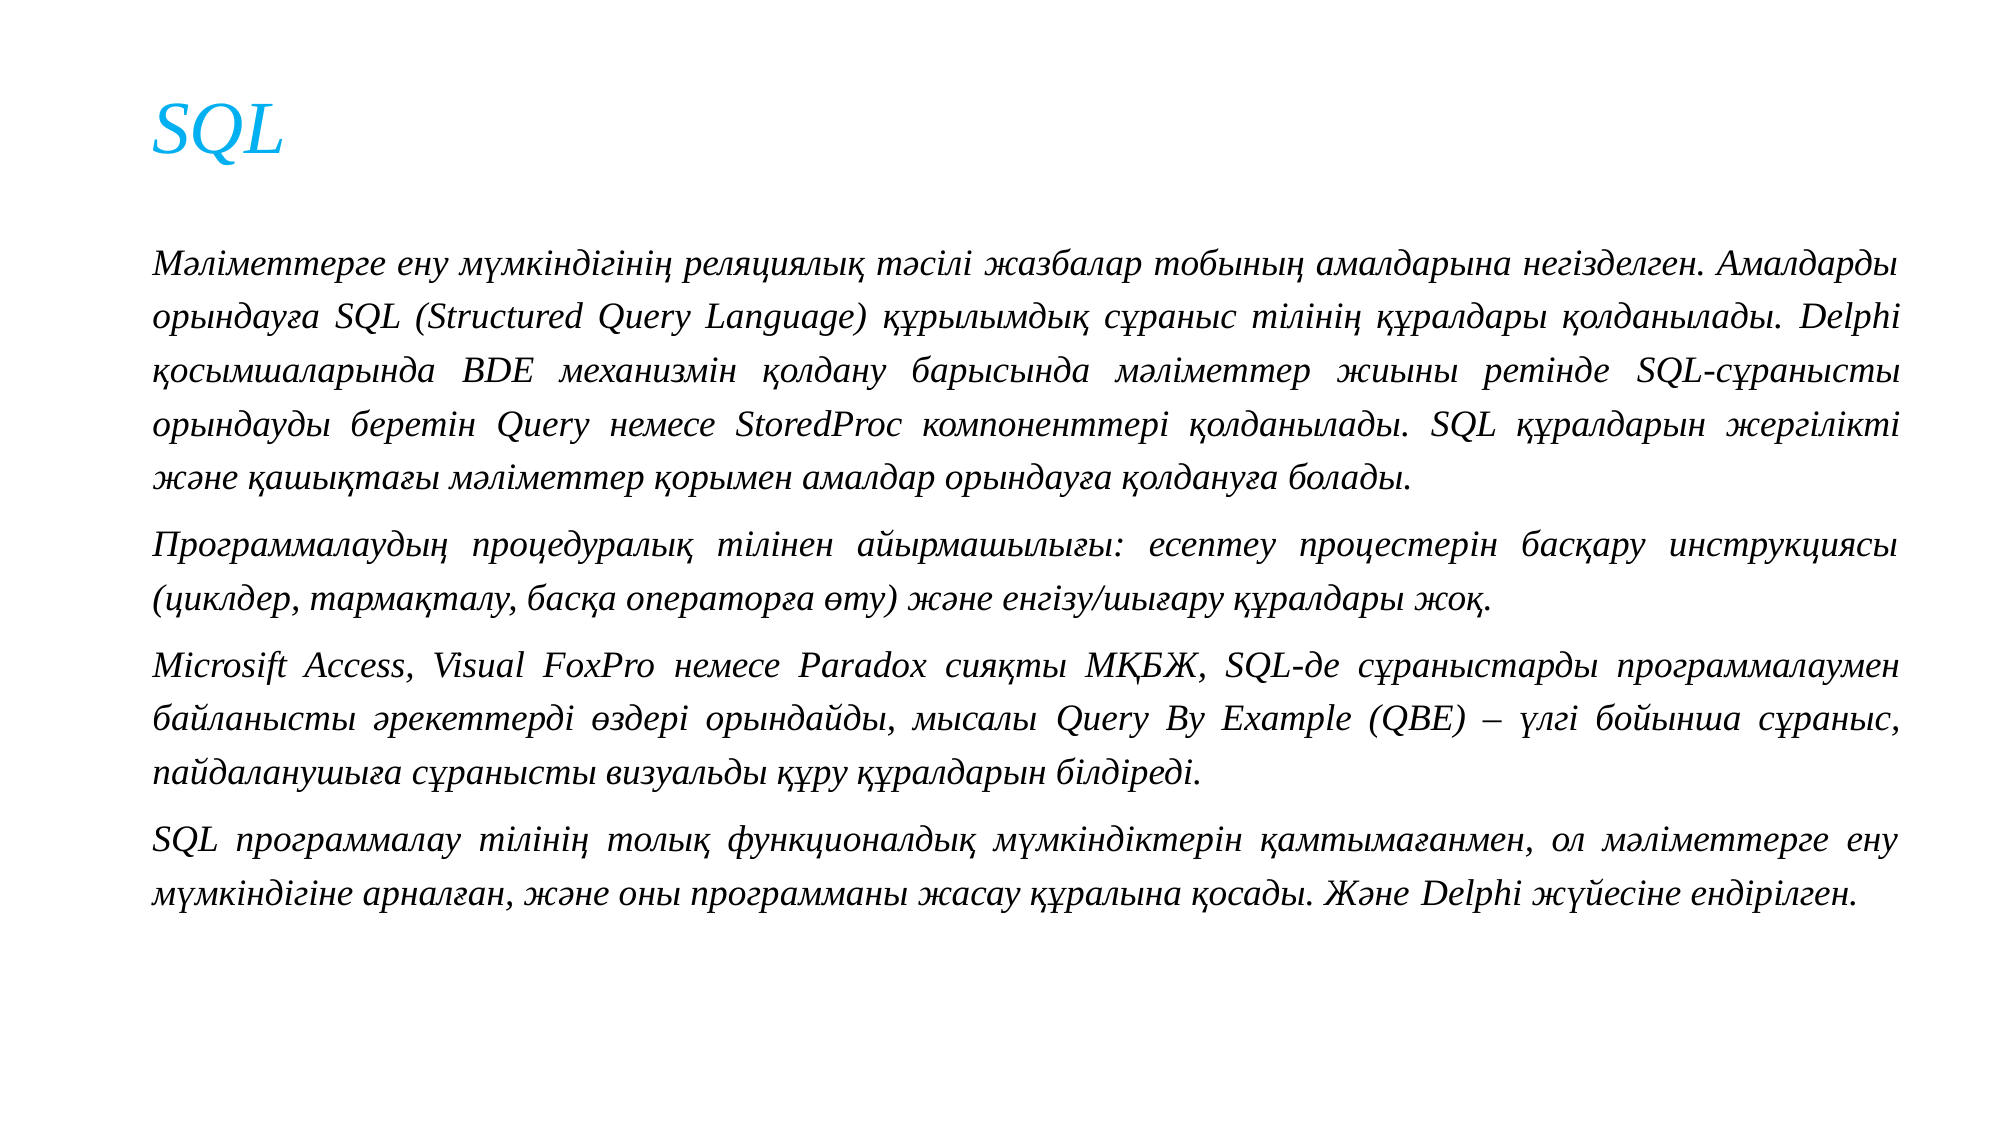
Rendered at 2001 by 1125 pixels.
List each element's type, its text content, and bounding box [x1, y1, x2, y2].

list Мәліметтерге ену мүмкіндігінің реляциялық тәсілі жазбалар тобының амалдарына негізделген. Амалдарды орындауға SQL (Structured Query Language) құрылымдық сұраныс тілінің құралдары қолданылады. Delphi қосымшаларында BDE механизмін қолдану барысында мәліметтер жиыны ретінде SQL-сұранысты орындауды беретін Query немесе StoredProc компоненттері қолданылады. SQL құралдарын жергілікті және қашықтағы мәліметтер қорымен амалдар орындауға қолдануға болады. Программалаудың процедуралық тілінен айырмашылығы: есептеу процестерін басқару инструкциясы (циклдер, тармақталу, басқа операторға өту) және енгізу/шығару құралдары жоқ. Microsift Access, Visual FoxPro немесе Paradox сияқты МҚБЖ, SQL-де сұраныстарды программалаумен байланысты әрекеттерді өздері орындайды, мысалы Query By Example (QBE) – үлгі бойынша сұраныс, пайдаланушыға сұранысты визуальды құру құралдарын білдіреді. SQL программалау тілінің толық функционалдық мүмкіндіктерін қамтымағанмен, ол мәліметтерге ену мүмкіндігіне арналған, және оны программаны жасау құралына қосады. Және Delphi жүйесіне ендірілген. [137, 221, 1916, 936]
title SQL [137, 59, 1863, 199]
